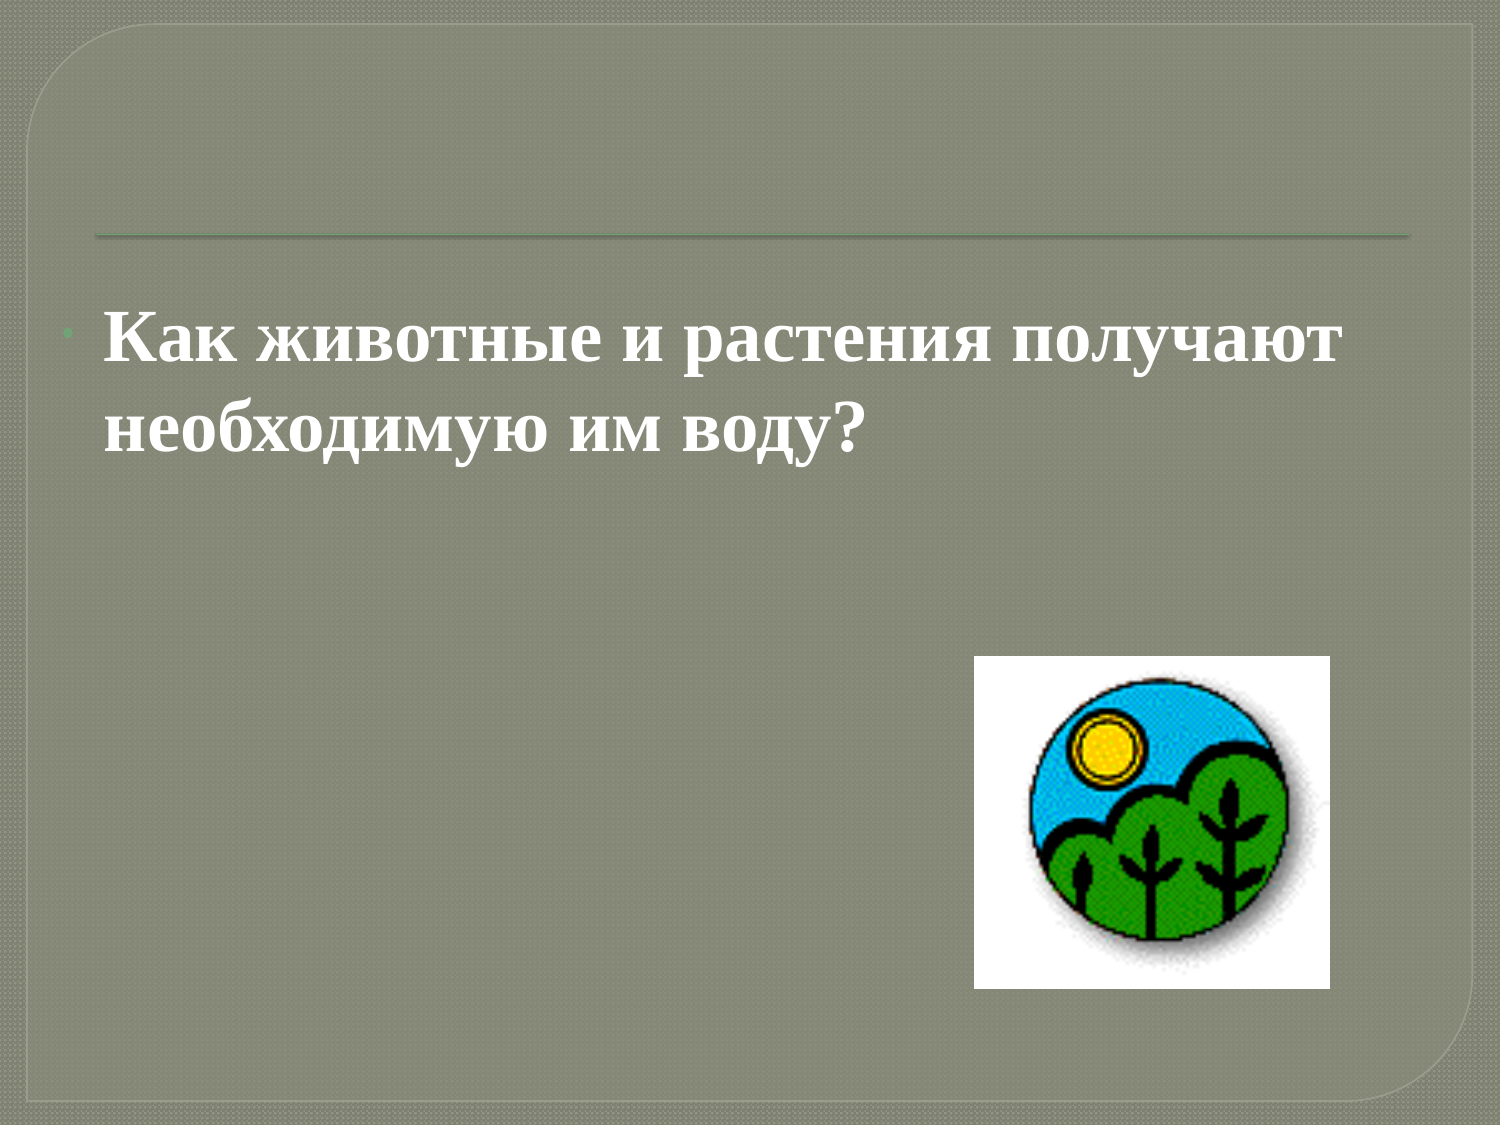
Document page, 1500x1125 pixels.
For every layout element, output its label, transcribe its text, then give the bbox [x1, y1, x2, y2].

picture [974, 656, 1330, 990]
list Как животные и растения получают необходимую им воду? [40, 278, 1460, 492]
